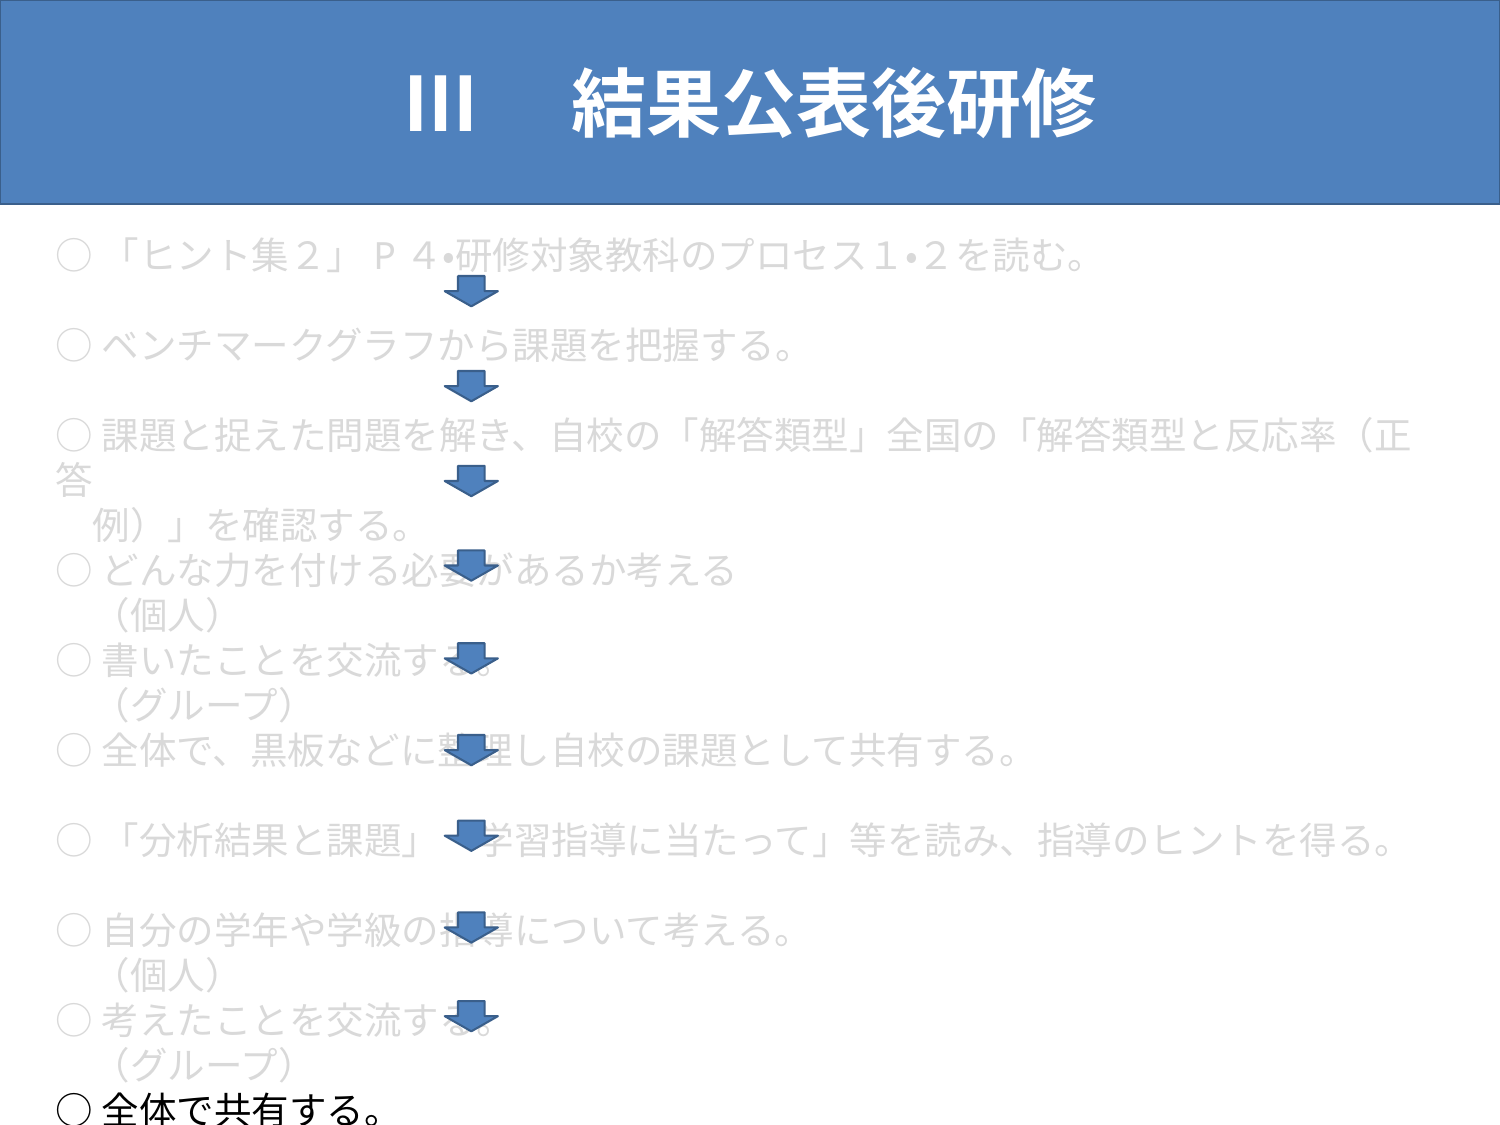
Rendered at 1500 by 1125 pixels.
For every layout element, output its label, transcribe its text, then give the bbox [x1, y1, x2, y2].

text_box [443, 733, 499, 767]
text_box [443, 464, 499, 498]
text_box Ⅲ 結果公表後研修 [0, 0, 1500, 205]
text_box ○「ヒント集２」P４・研修対象教科のプロセス１・２を読む。 ○ベンチマークグラフから課題を把握する。 ○課題と捉えた問題を解き、自校の「解答類型」全国の「解答類型と反応率（正答 例）」を確認する。 ○どんな力を付ける必要があるか考える （個人） ○書いたことを交流する。 （グループ） ○全体で、黒板などに整理し自校の課題として共有する。 ○「分析結果と課題」「学習指導に当たって」等を読み、指導のヒントを得る。 ○自分の学年や学級の指導について考える。 （個人） ○考えたことを交流する。 （グループ） ○全体で共有する。 [40, 224, 1460, 1125]
text_box [443, 819, 499, 852]
text_box [443, 911, 499, 944]
text_box [443, 369, 499, 403]
text_box [443, 549, 499, 582]
text_box [443, 642, 499, 675]
text_box [443, 274, 499, 308]
text_box [443, 1000, 499, 1033]
